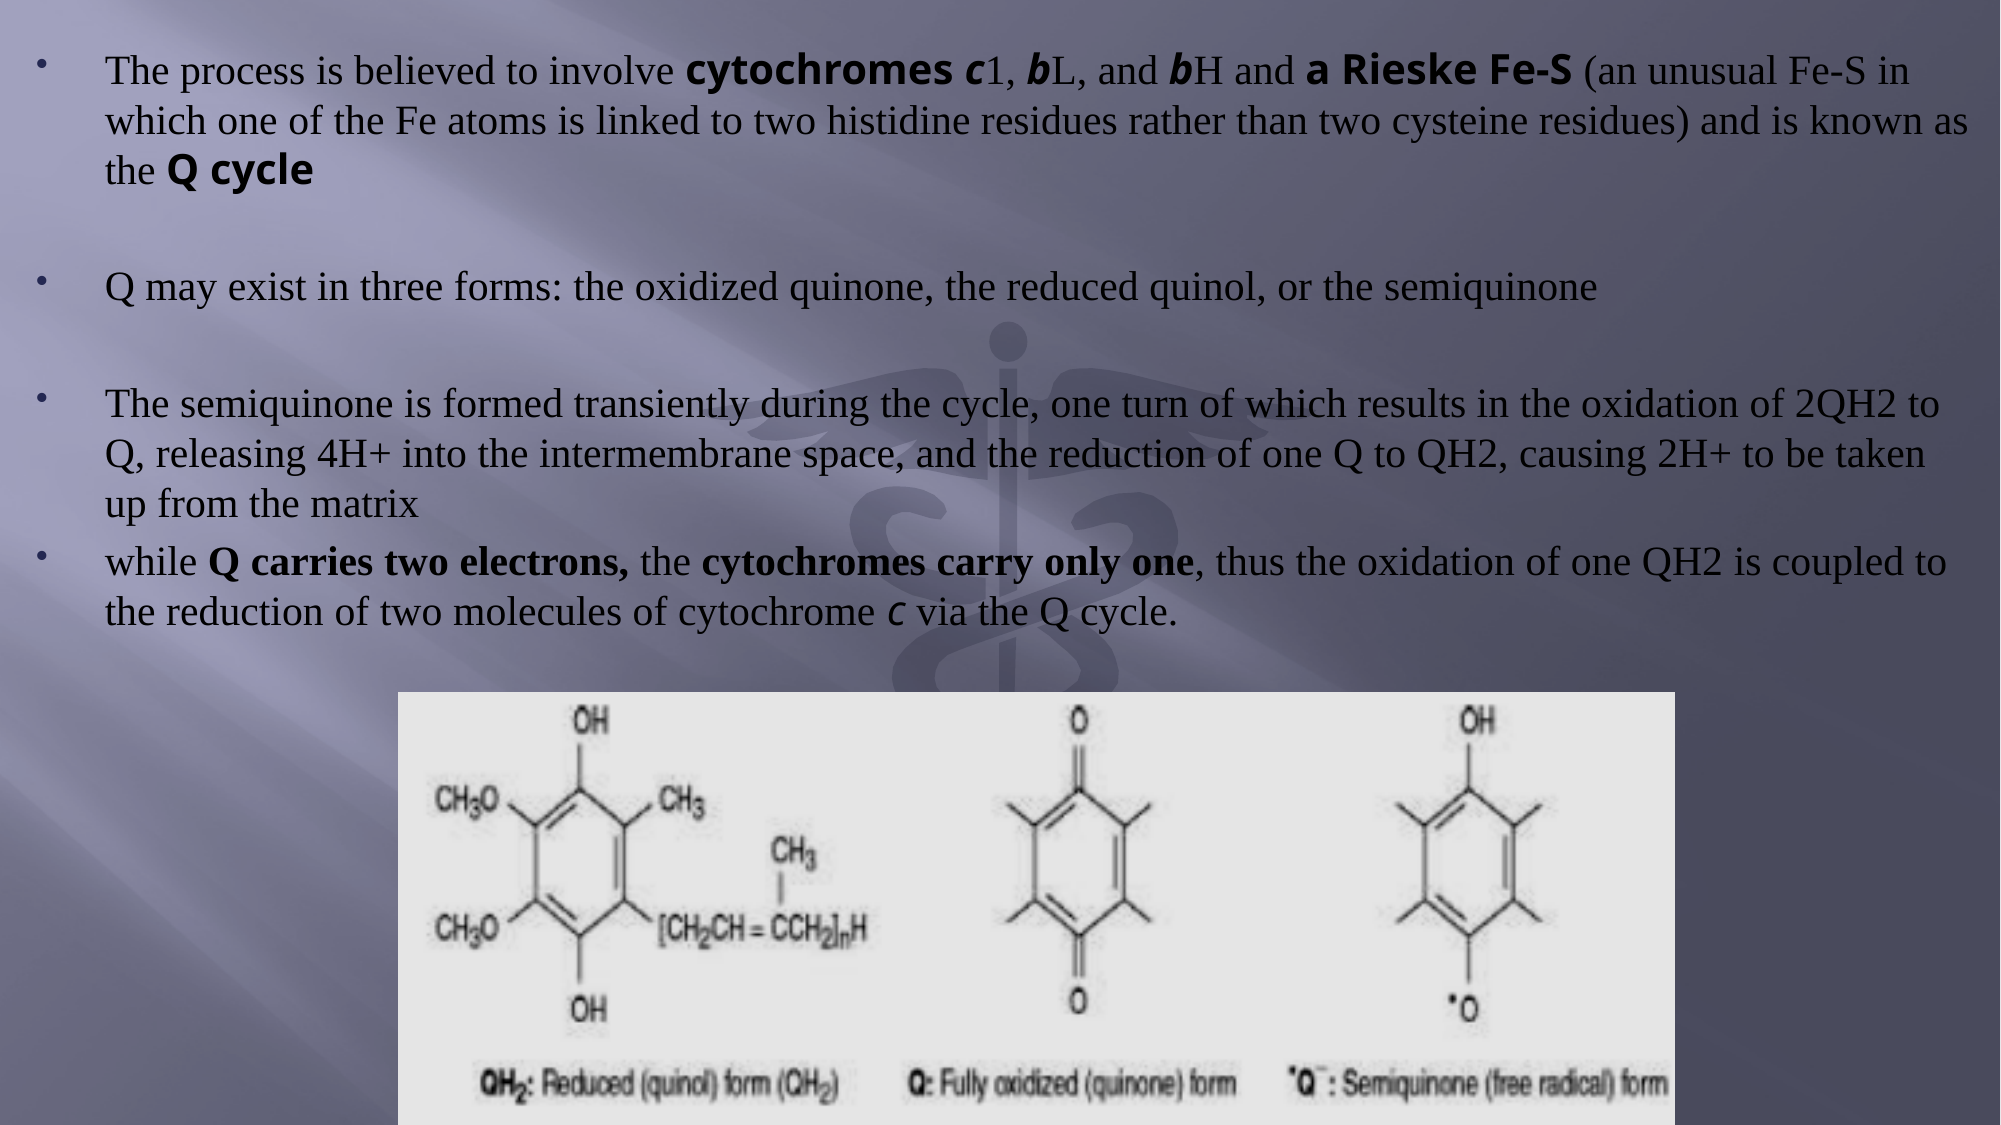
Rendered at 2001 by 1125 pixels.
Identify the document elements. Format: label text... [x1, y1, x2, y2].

list The process is believed to involve cytochromes c1, bL, and bH and a Rieske Fe-S (an unusual Fe-S in which one of the Fe atoms is linked to two histidine residues rather than two cysteine residues) and is known as the Q cycle Q may exist in three forms: the oxidized quinone, the reduced quinol, or the semiquinone The semiquinone is formed transiently during the cycle, one turn of which results in the oxidation of 2QH2 to Q, releasing 4H+ into the intermembrane space, and the reduction of one Q to QH2, causing 2H+ to be taken up from the matrix while Q carries two electrons, the cytochromes carry only one, thus the oxidation of one QH2 is coupled to the reduction of two molecules of cytochrome c via the Q cycle. [0, 35, 1987, 647]
picture [398, 692, 1675, 1125]
